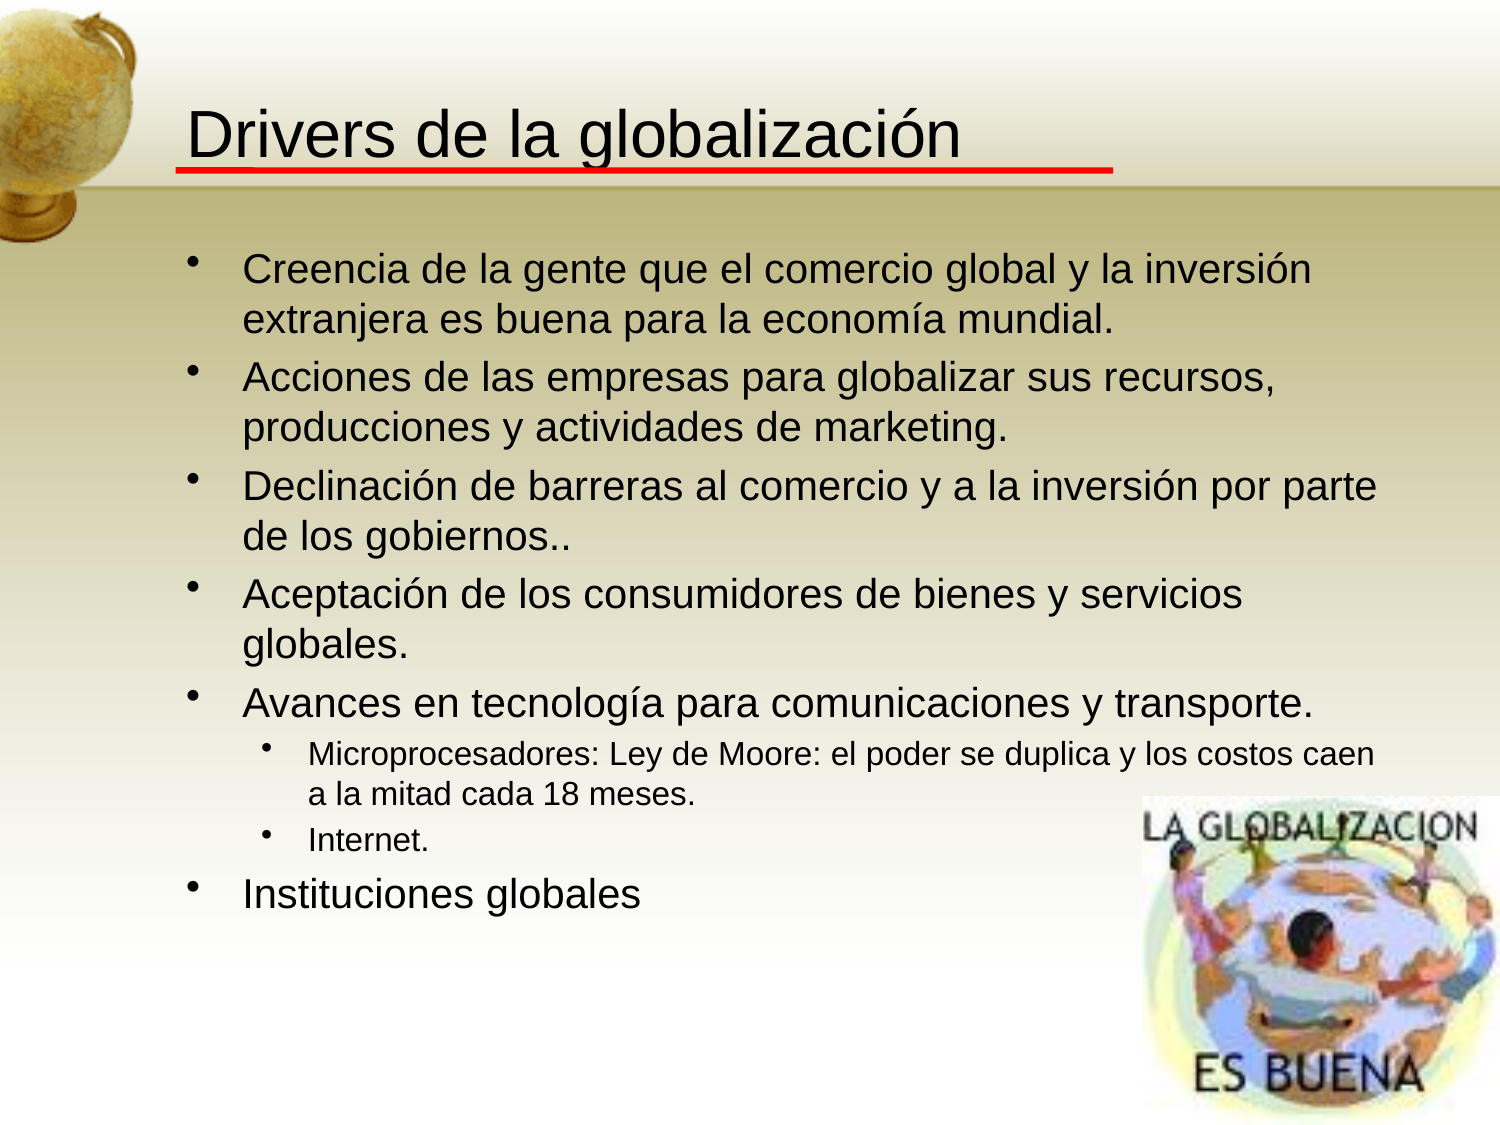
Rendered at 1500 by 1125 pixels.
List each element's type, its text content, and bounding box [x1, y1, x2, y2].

title Drivers de la globalización [170, 36, 1436, 179]
picture [0, 0, 1500, 1125]
list Creencia de la gente que el comercio global y la inversión extranjera es buena para la economía mundial. Acciones de las empresas para globalizar sus recursos, producciones y actividades de marketing. Declinación de barreras al comercio y a la inversión por parte de los gobiernos.. Aceptación de los consumidores de bienes y servicios globales. Avances en tecnología para comunicaciones y transporte. Microprocesadores: Ley de Moore: el poder se duplica y los costos caen a la mitad cada 18 meses. Internet. Instituciones globales [170, 234, 1407, 1091]
